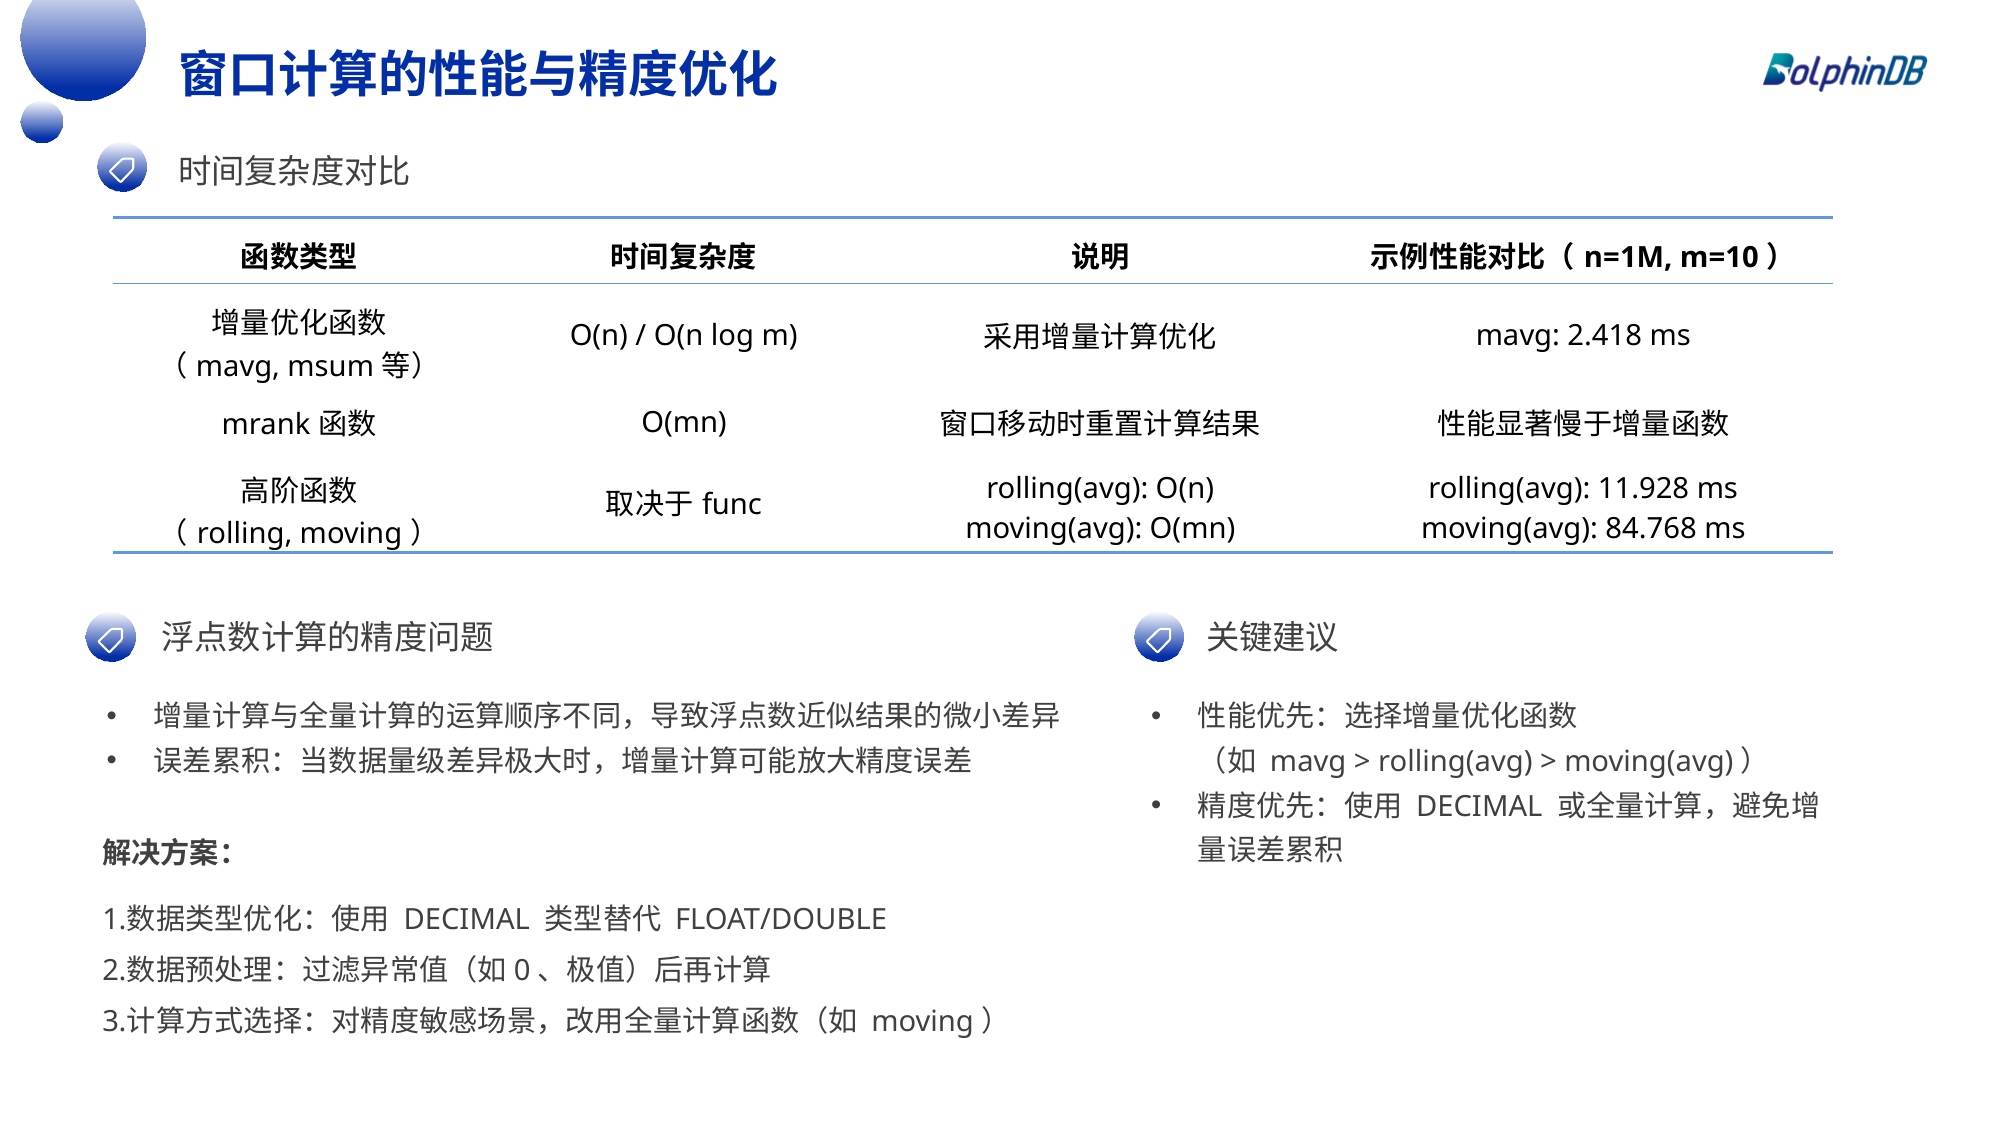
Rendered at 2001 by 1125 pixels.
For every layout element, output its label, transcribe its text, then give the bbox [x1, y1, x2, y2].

table_cell O(n) / O(n log m) [501, 284, 867, 385]
table_cell 性能显著慢于增量函数 [1334, 385, 1833, 451]
text_box 窗口计算的性能与精度优化 [163, 35, 1196, 110]
text_box [19, 0, 147, 102]
table_cell mavg: 2.418 ms [1334, 284, 1833, 385]
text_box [85, 611, 136, 662]
text_box 关键建议 [1191, 608, 2000, 664]
table_header 函数类型 [113, 219, 501, 283]
text_box 浮点数计算的精度问题 [146, 608, 981, 664]
text_box 增量计算与全量计算的运算顺序不同，导致浮点数近似结果的微小差异 误差累积：当数据量级差异极大时，增量计算可能放大精度误差 [91, 680, 1105, 785]
picture [1755, 47, 1929, 93]
text_box 时间复杂度对比 [163, 143, 997, 198]
table_cell rolling(avg): 11.928 ms moving(avg): 84.768 ms [1334, 451, 1833, 551]
table_cell O(mn) [501, 385, 867, 451]
text_box 解决方案： 数据类型优化：使用 DECIMAL 类型替代 FLOAT/DOUBLE 数据预处理：过滤异常值（如0、极值）后再计算 计算方式选择：对精度敏感场景，改用全量计算函数（如 moving） [87, 817, 1117, 1045]
text_box 性能优先：选择增量优化函数（如 mavg > rolling(avg) > moving(avg)） 精度优先：使用 DECIMAL 或全量计算，避免增量误差累积 [1136, 680, 1842, 874]
text_box [19, 99, 64, 144]
table_header 时间复杂度 [501, 219, 867, 283]
table_cell 窗口移动时重置计算结果 [867, 385, 1334, 451]
table_header 示例性能对比（n=1M, m=10） [1334, 219, 1833, 283]
table_header 说明 [867, 219, 1334, 283]
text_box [1134, 611, 1184, 662]
table_cell rolling(avg): O(n) moving(avg): O(mn) [867, 451, 1334, 551]
table_cell mrank函数 [113, 385, 501, 451]
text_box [97, 141, 147, 192]
table_cell 采用增量计算优化 [867, 284, 1334, 385]
table_cell 取决于func [501, 451, 867, 551]
table_cell 高阶函数 （rolling, moving） [113, 451, 501, 551]
table_cell 增量优化函数 （mavg, msum等） [113, 284, 501, 385]
